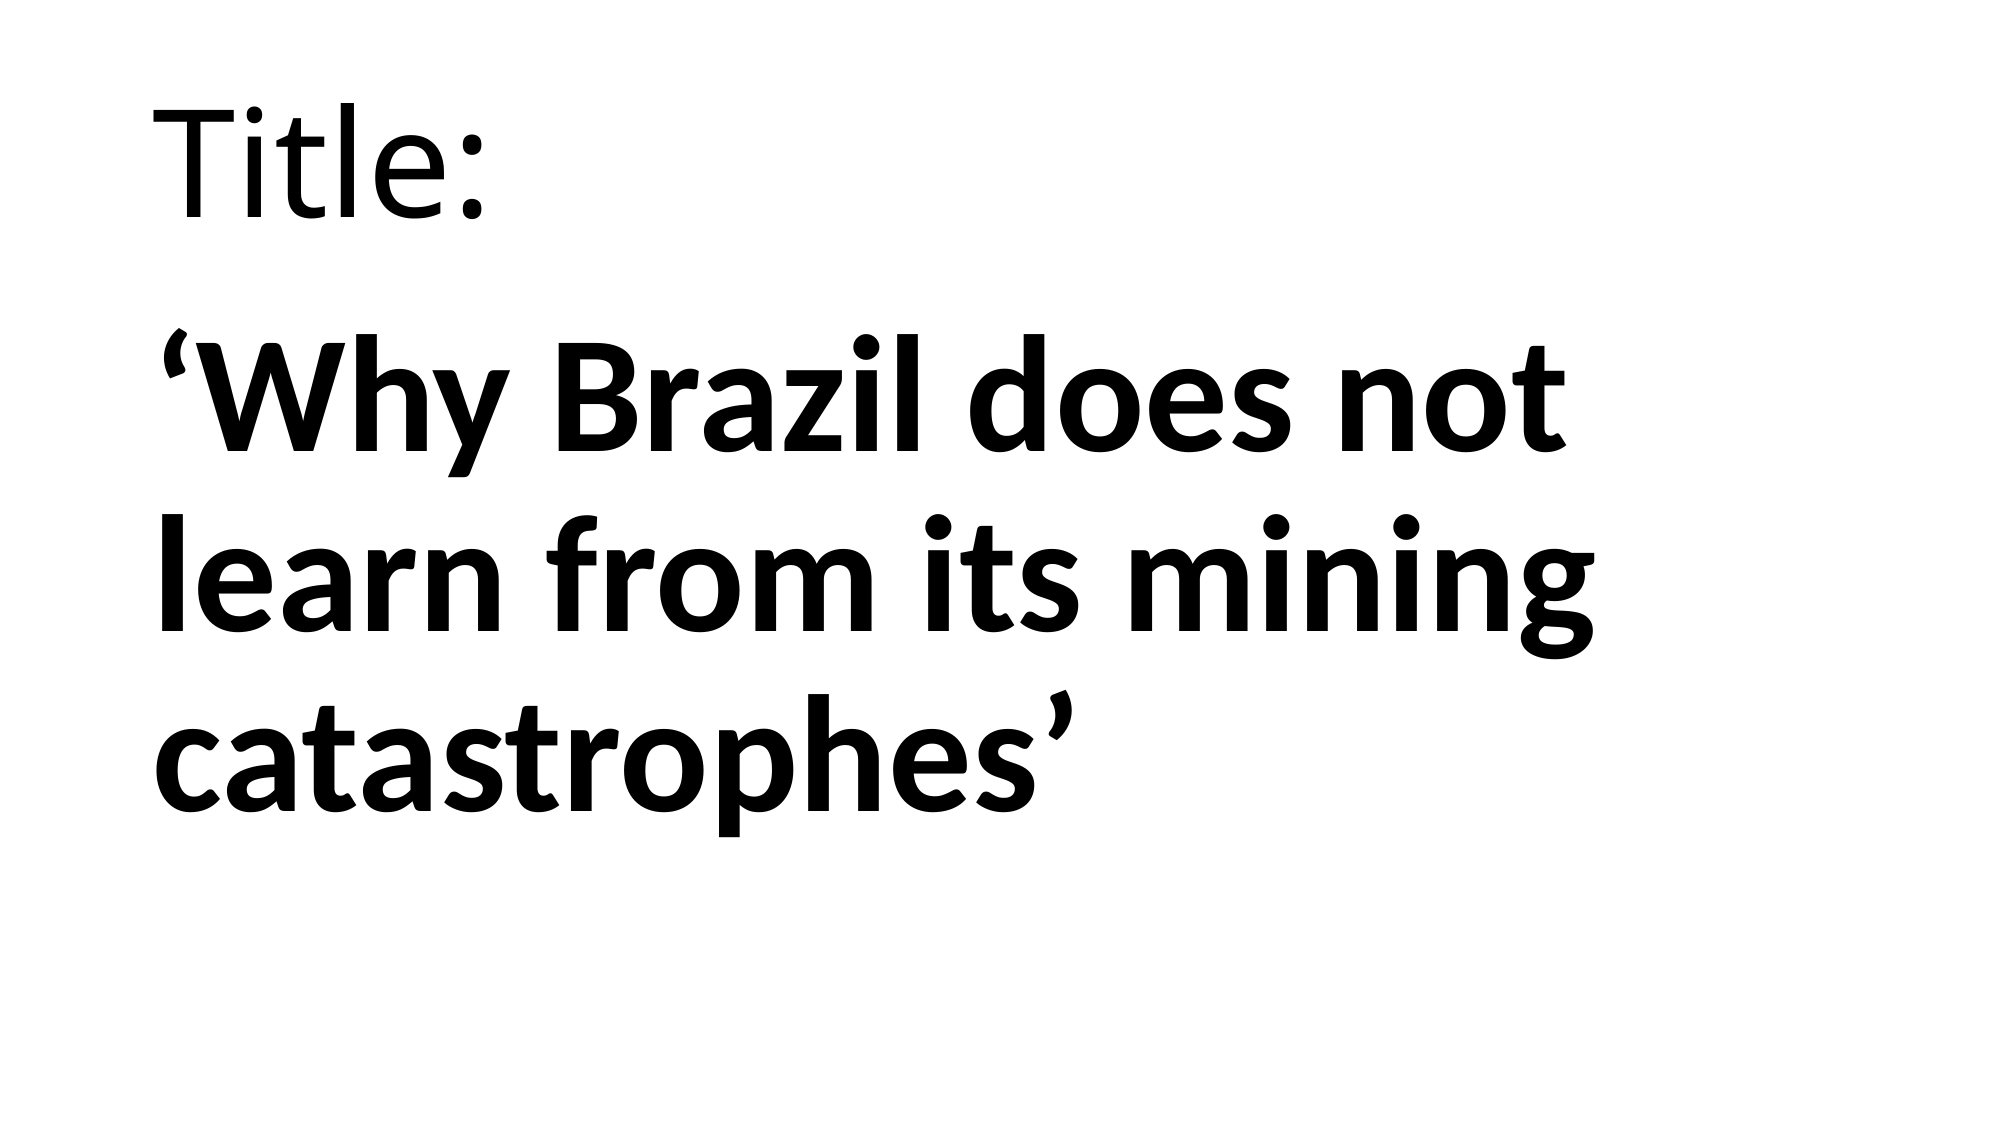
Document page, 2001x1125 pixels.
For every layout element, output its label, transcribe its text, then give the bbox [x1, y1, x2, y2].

list ‘Why Brazil does not learn from its mining catastrophes’ [137, 299, 1863, 1014]
title Title: [137, 59, 1863, 278]
